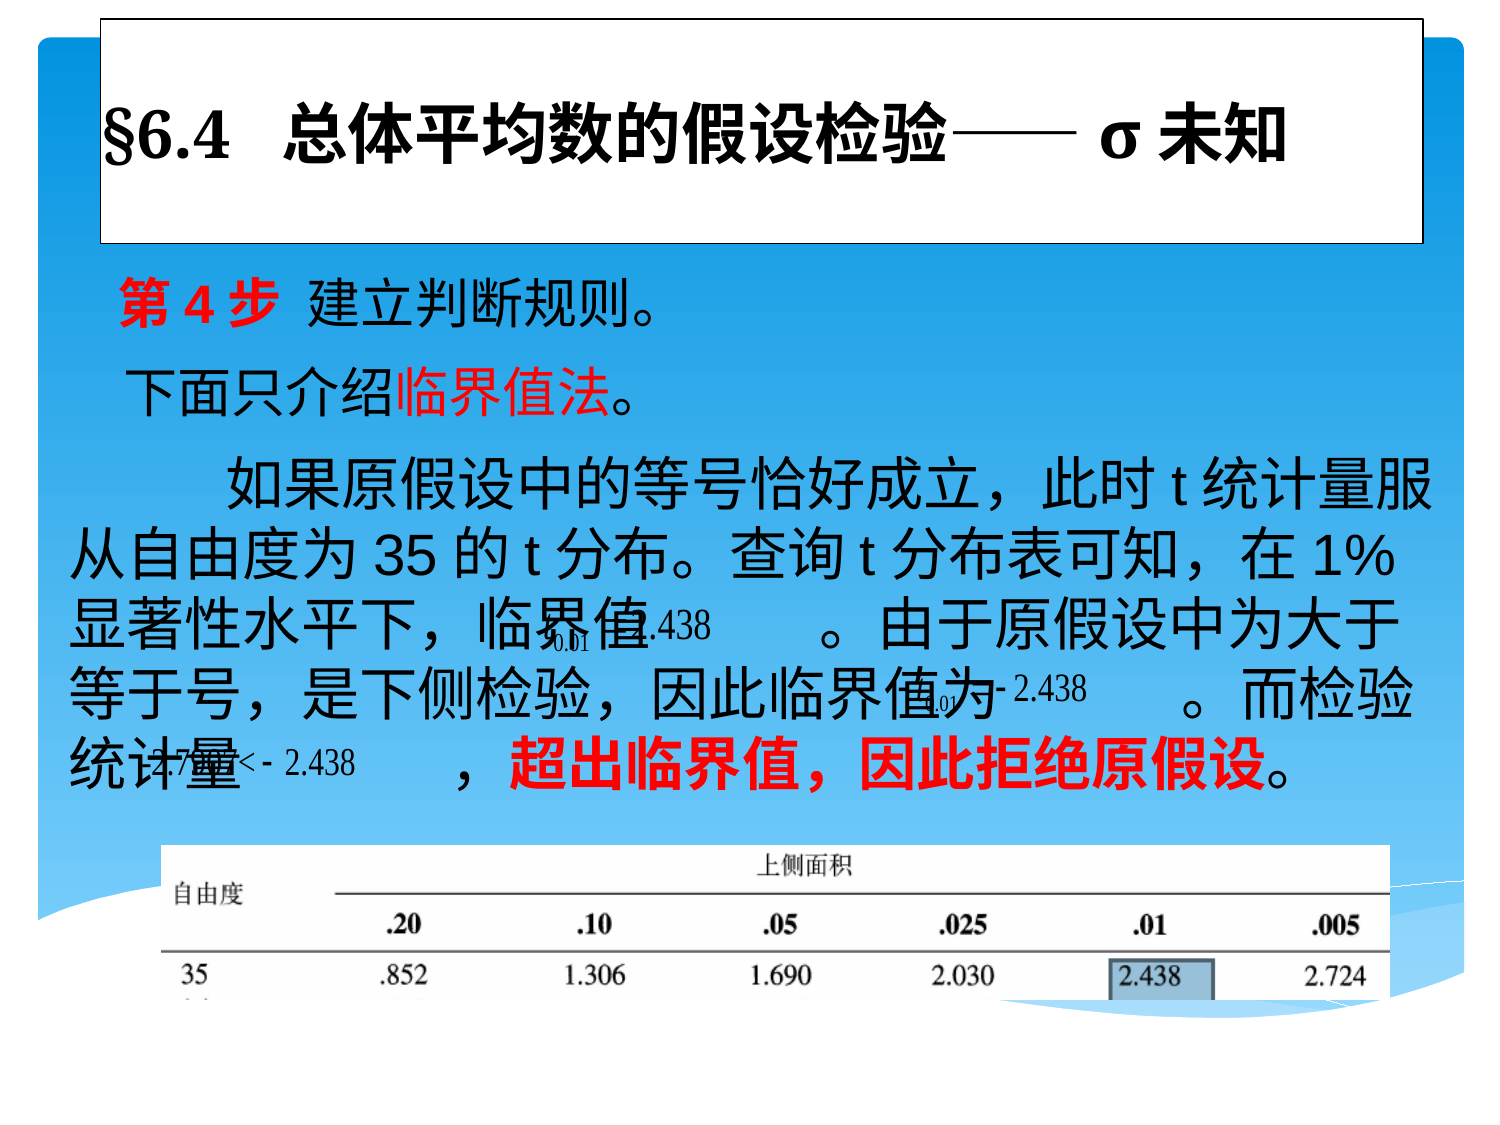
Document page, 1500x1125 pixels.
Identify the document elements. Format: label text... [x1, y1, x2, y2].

text_box 如果原假设中的等号恰好成立，此时t统计量服从自由度为35的t分布。查询t分布表可知，在1%显著性水平下，临界值 。由于原假设中为大于等于号，是下侧检验，因此临界值为 。而检验统计量 ，超出临界值，因此拒绝原假设。 [53, 440, 1455, 882]
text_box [135, 739, 361, 788]
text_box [537, 594, 719, 663]
text_box 第4步 建立判断规则。 [102, 261, 1450, 351]
title §6.4 总体平均数的假设检验——σ未知 [100, 19, 1424, 244]
picture [161, 845, 1391, 1000]
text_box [891, 660, 1093, 722]
text_box 下面只介绍临界值法。 [108, 350, 1444, 431]
